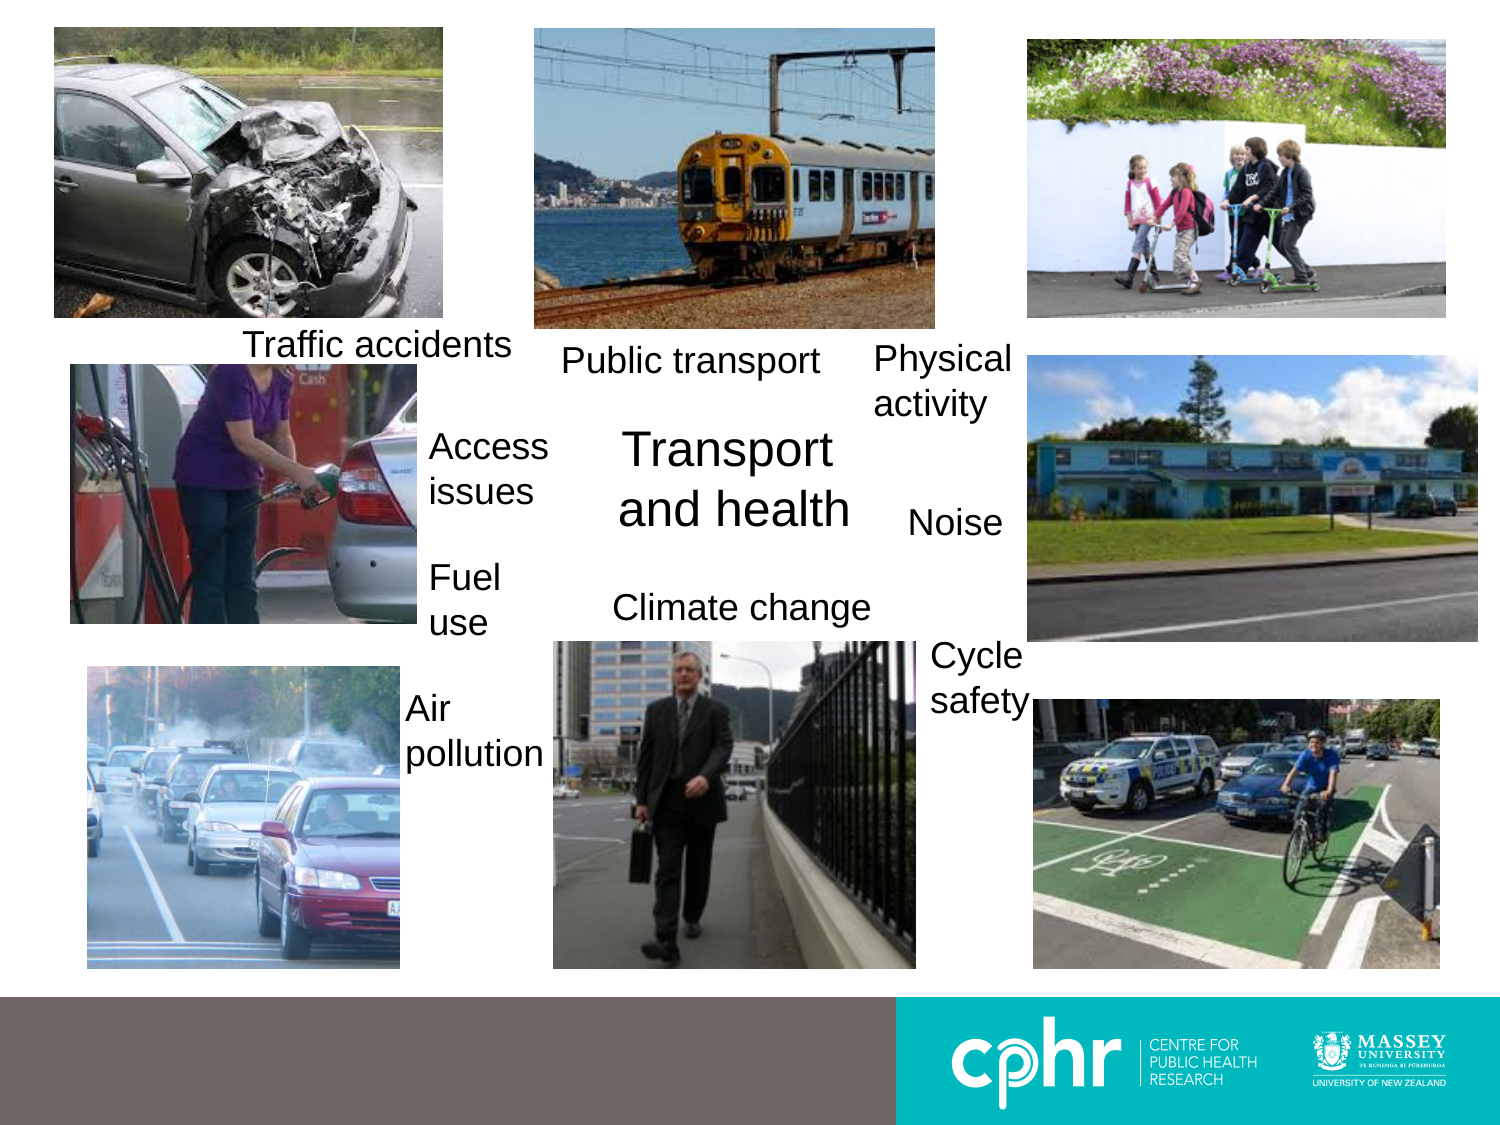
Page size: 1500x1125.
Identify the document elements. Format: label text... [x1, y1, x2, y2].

picture [553, 641, 916, 970]
text_box Traffic accidents [227, 312, 528, 373]
picture [1027, 38, 1446, 318]
picture [54, 27, 443, 318]
text_box Fuel use [413, 545, 549, 651]
text_box Air pollution [404, 676, 548, 782]
text_box Transport and health [566, 409, 903, 545]
picture [86, 666, 400, 970]
picture [534, 28, 935, 329]
picture [1033, 698, 1440, 970]
text_box Cycle safety [915, 623, 1047, 729]
text_box Public transport [546, 338, 836, 389]
picture [70, 363, 417, 624]
text_box Climate change [597, 575, 916, 636]
text_box Access issues [421, 414, 583, 520]
text_box Noise [892, 490, 1022, 551]
text_box Physical activity [858, 326, 1048, 431]
picture [0, 997, 1500, 1125]
picture [1027, 355, 1478, 643]
